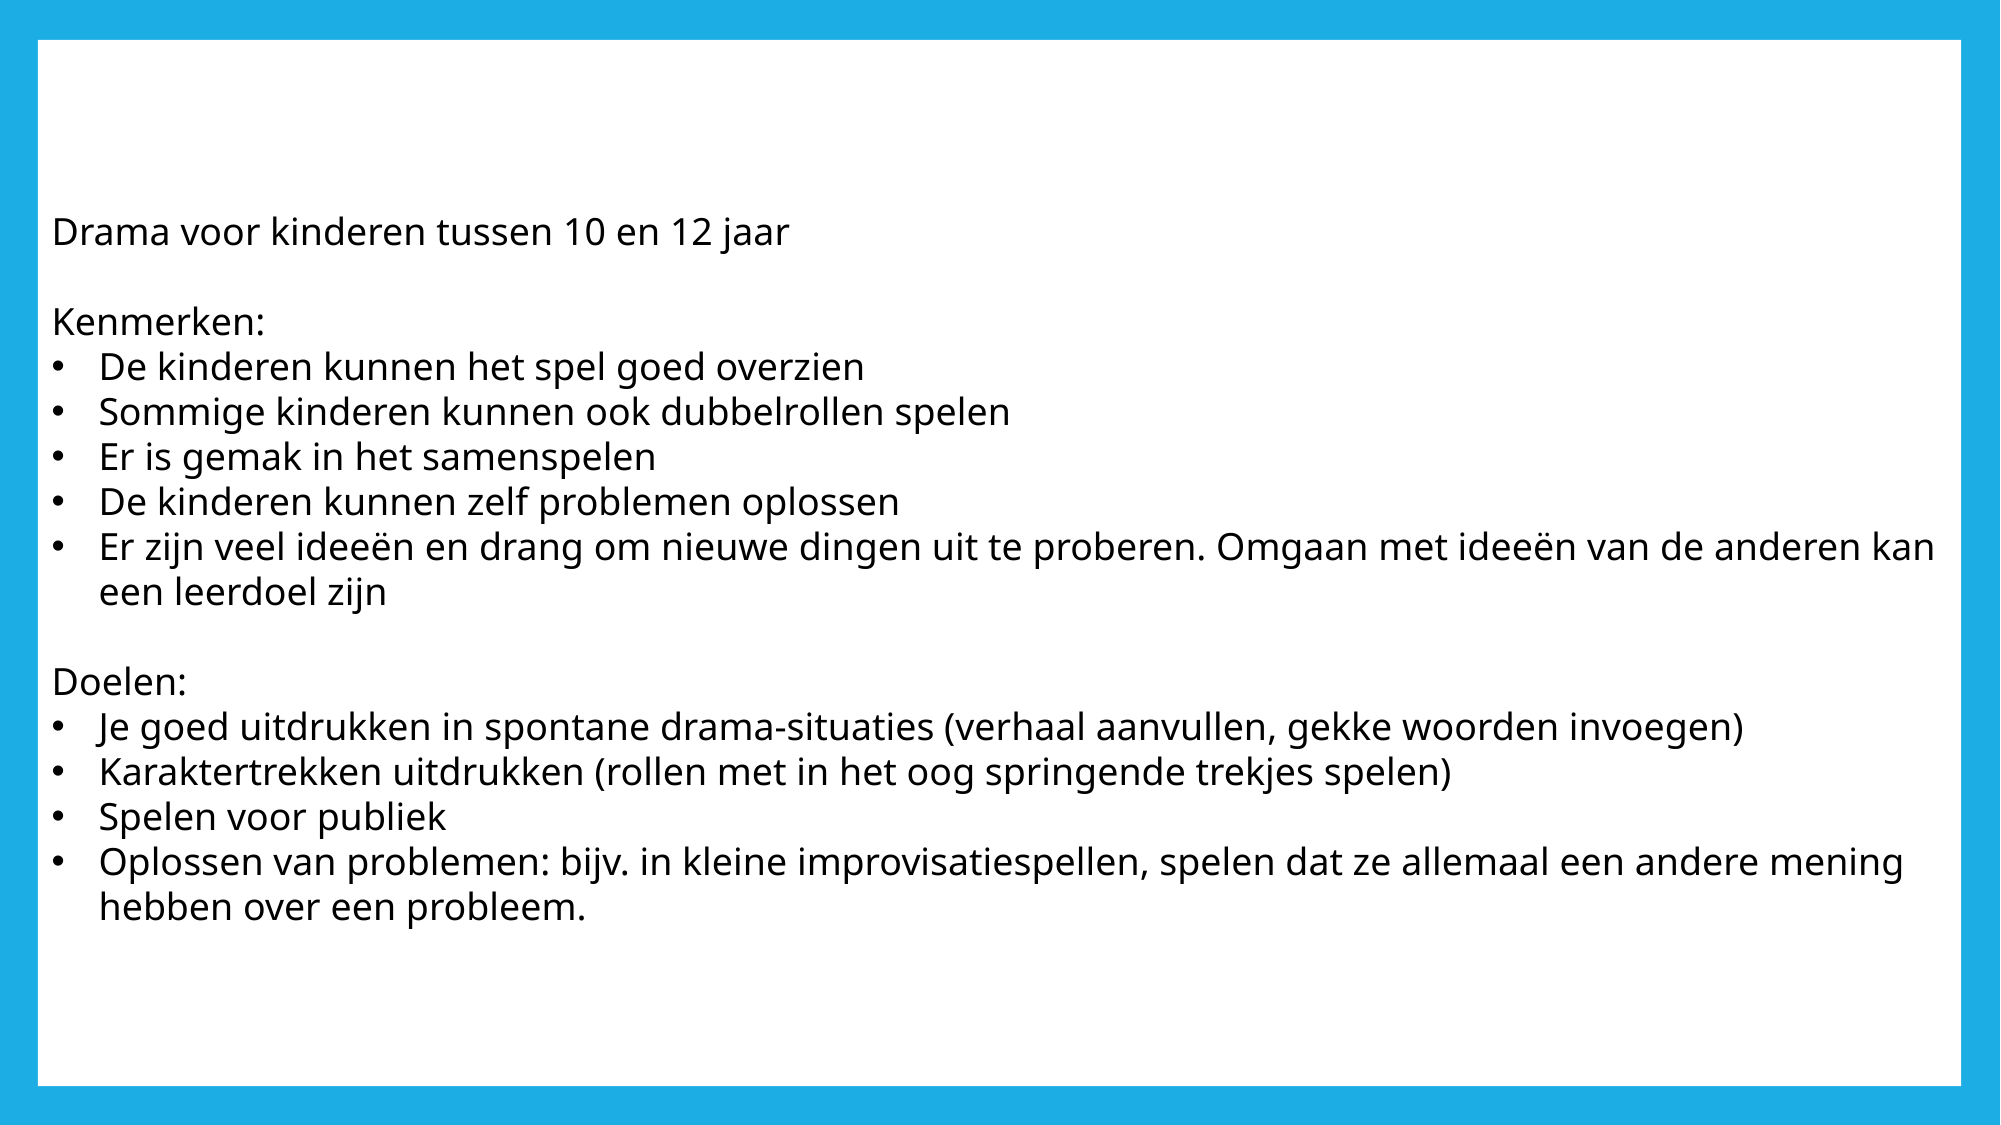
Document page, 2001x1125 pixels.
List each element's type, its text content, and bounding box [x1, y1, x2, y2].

text_box Drama voor kinderen tussen 10 en 12 jaar Kenmerken: De kinderen kunnen het spel goed overzien Sommige kinderen kunnen ook dubbelrollen spelen Er is gemak in het samenspelen De kinderen kunnen zelf problemen oplossen Er zijn veel ideeën en drang om nieuwe dingen uit te proberen. Omgaan met ideeën van de anderen kan een leerdoel zijn Doelen: Je goed uitdrukken in spontane drama-situaties (verhaal aanvullen, gekke woorden invoegen) Karaktertrekken uitdrukken (rollen met in het oog springende trekjes spelen) Spelen voor publiek Oplossen van problemen: bijv. in kleine improvisatiespellen, spelen dat ze allemaal een andere mening hebben over een probleem. [36, 200, 1963, 936]
